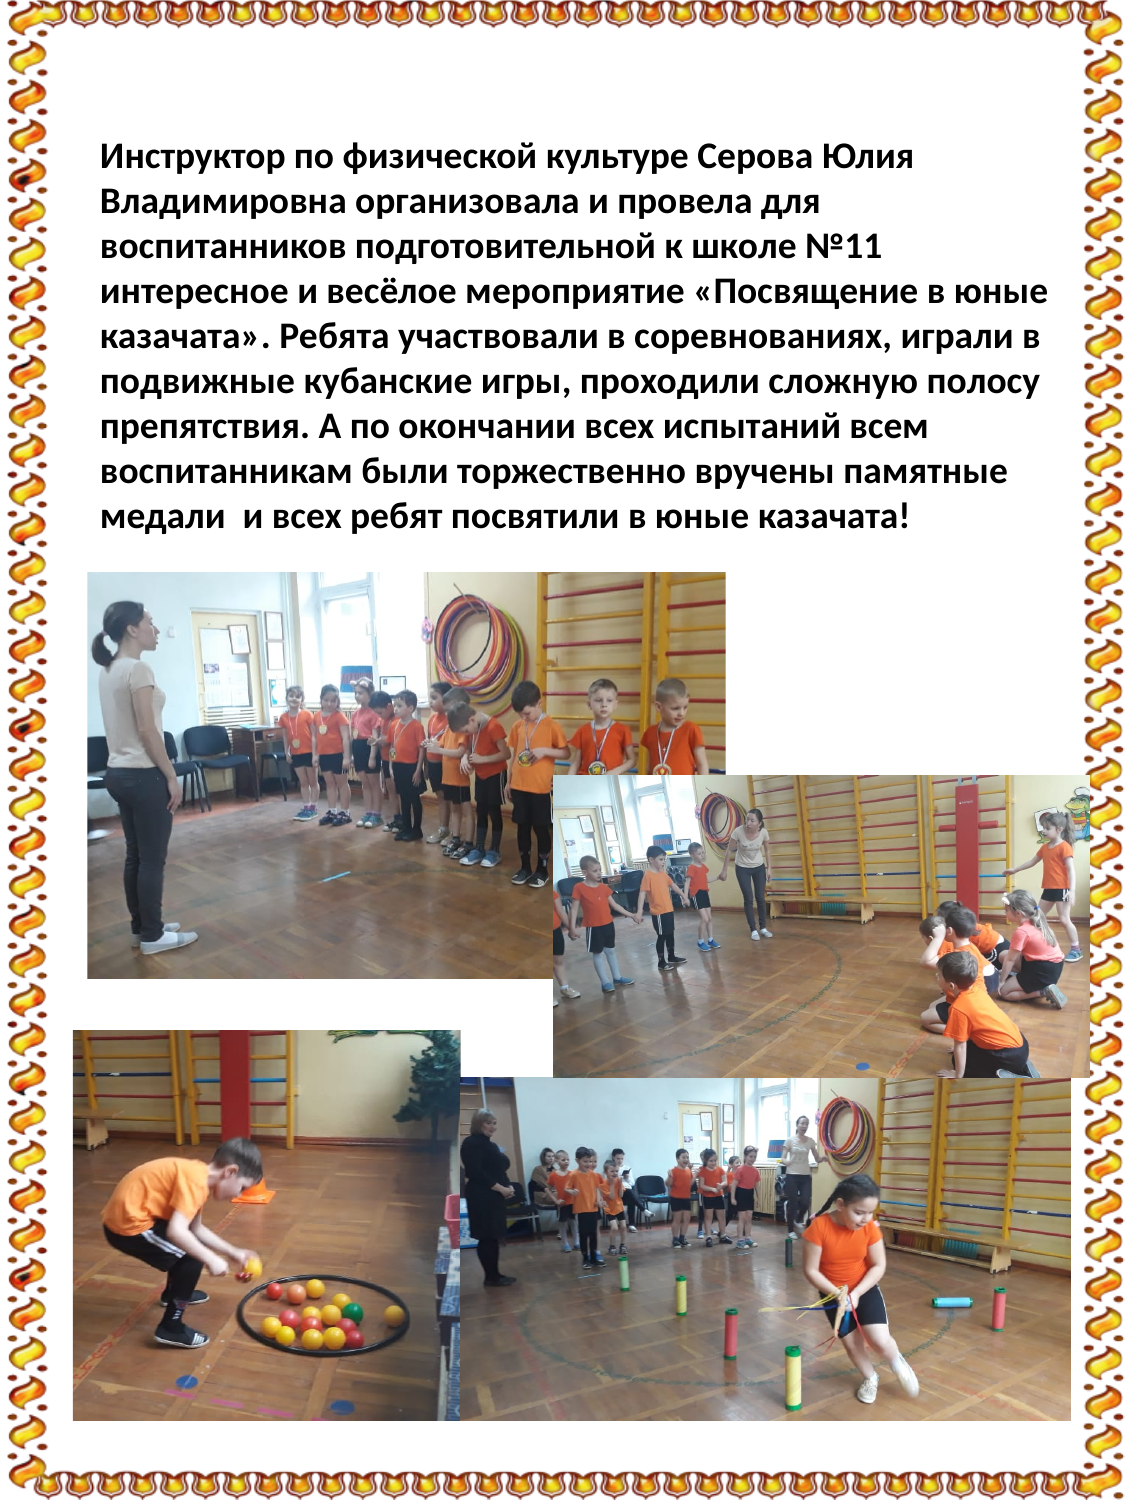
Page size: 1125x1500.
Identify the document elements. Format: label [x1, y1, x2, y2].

text_box [5, 0, 1125, 1500]
